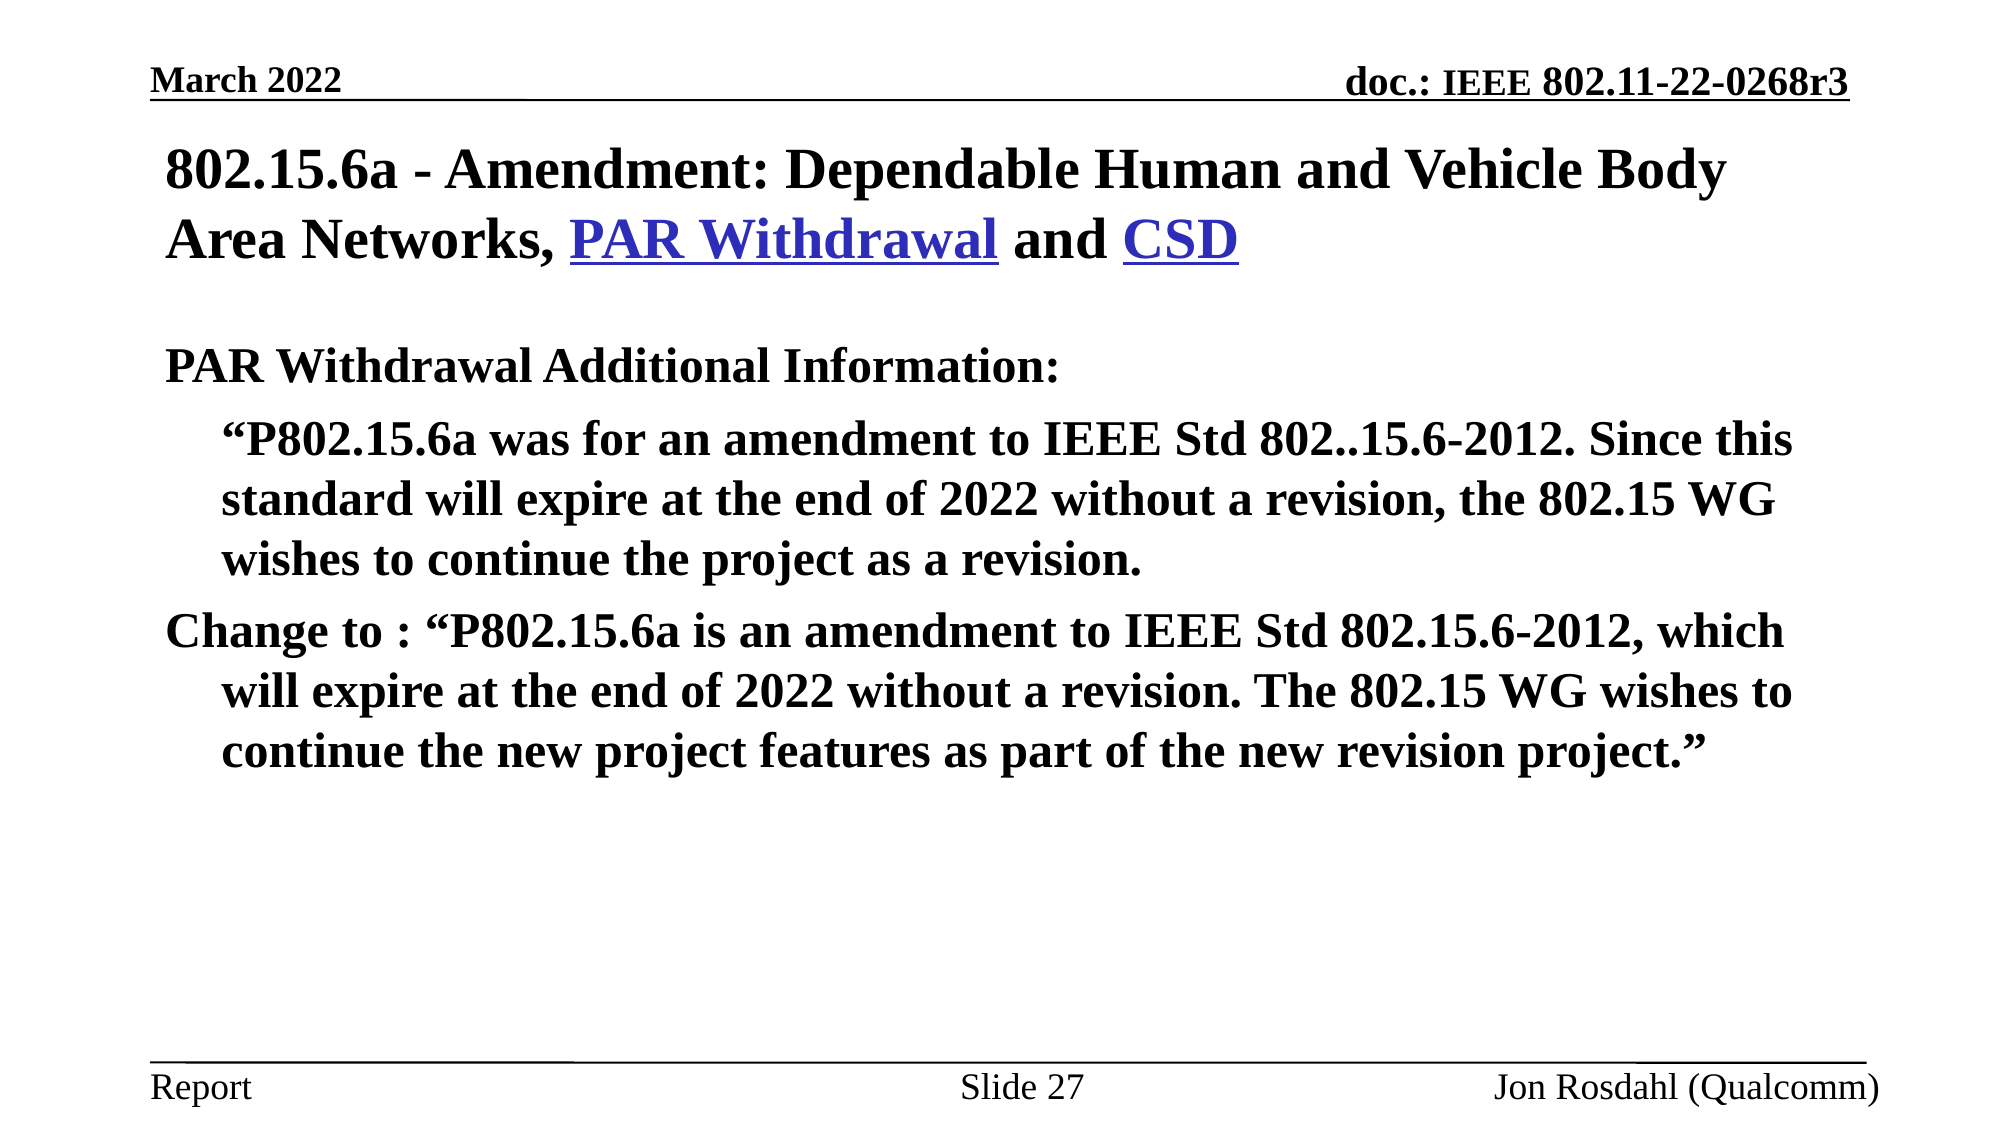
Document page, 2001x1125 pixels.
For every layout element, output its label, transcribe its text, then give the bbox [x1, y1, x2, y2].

slide_number Slide 27 [950, 1061, 1095, 1125]
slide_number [149, 49, 431, 100]
footer Jon Rosdahl (Qualcomm) [1436, 1061, 1881, 1108]
list PAR Withdrawal Additional Information: “P802.15.6a was for an amendment to IEEE Std 802..15.6-2012. Since this standard will expire at the end of 2022 without a revision, the 802.15 WG wishes to continue the project as a revision. Change to : “P802.15.6a is an amendment to IEEE Std 802.15.6-2012, which will expire at the end of 2022 without a revision. The 802.15 WG wishes to continue the new project features as part of the new revision project.” [149, 324, 1850, 1000]
title 802.15.6a - Amendment: Dependable Human and Vehicle Body Area Networks, PAR Withdrawal and CSD [149, 112, 1850, 288]
